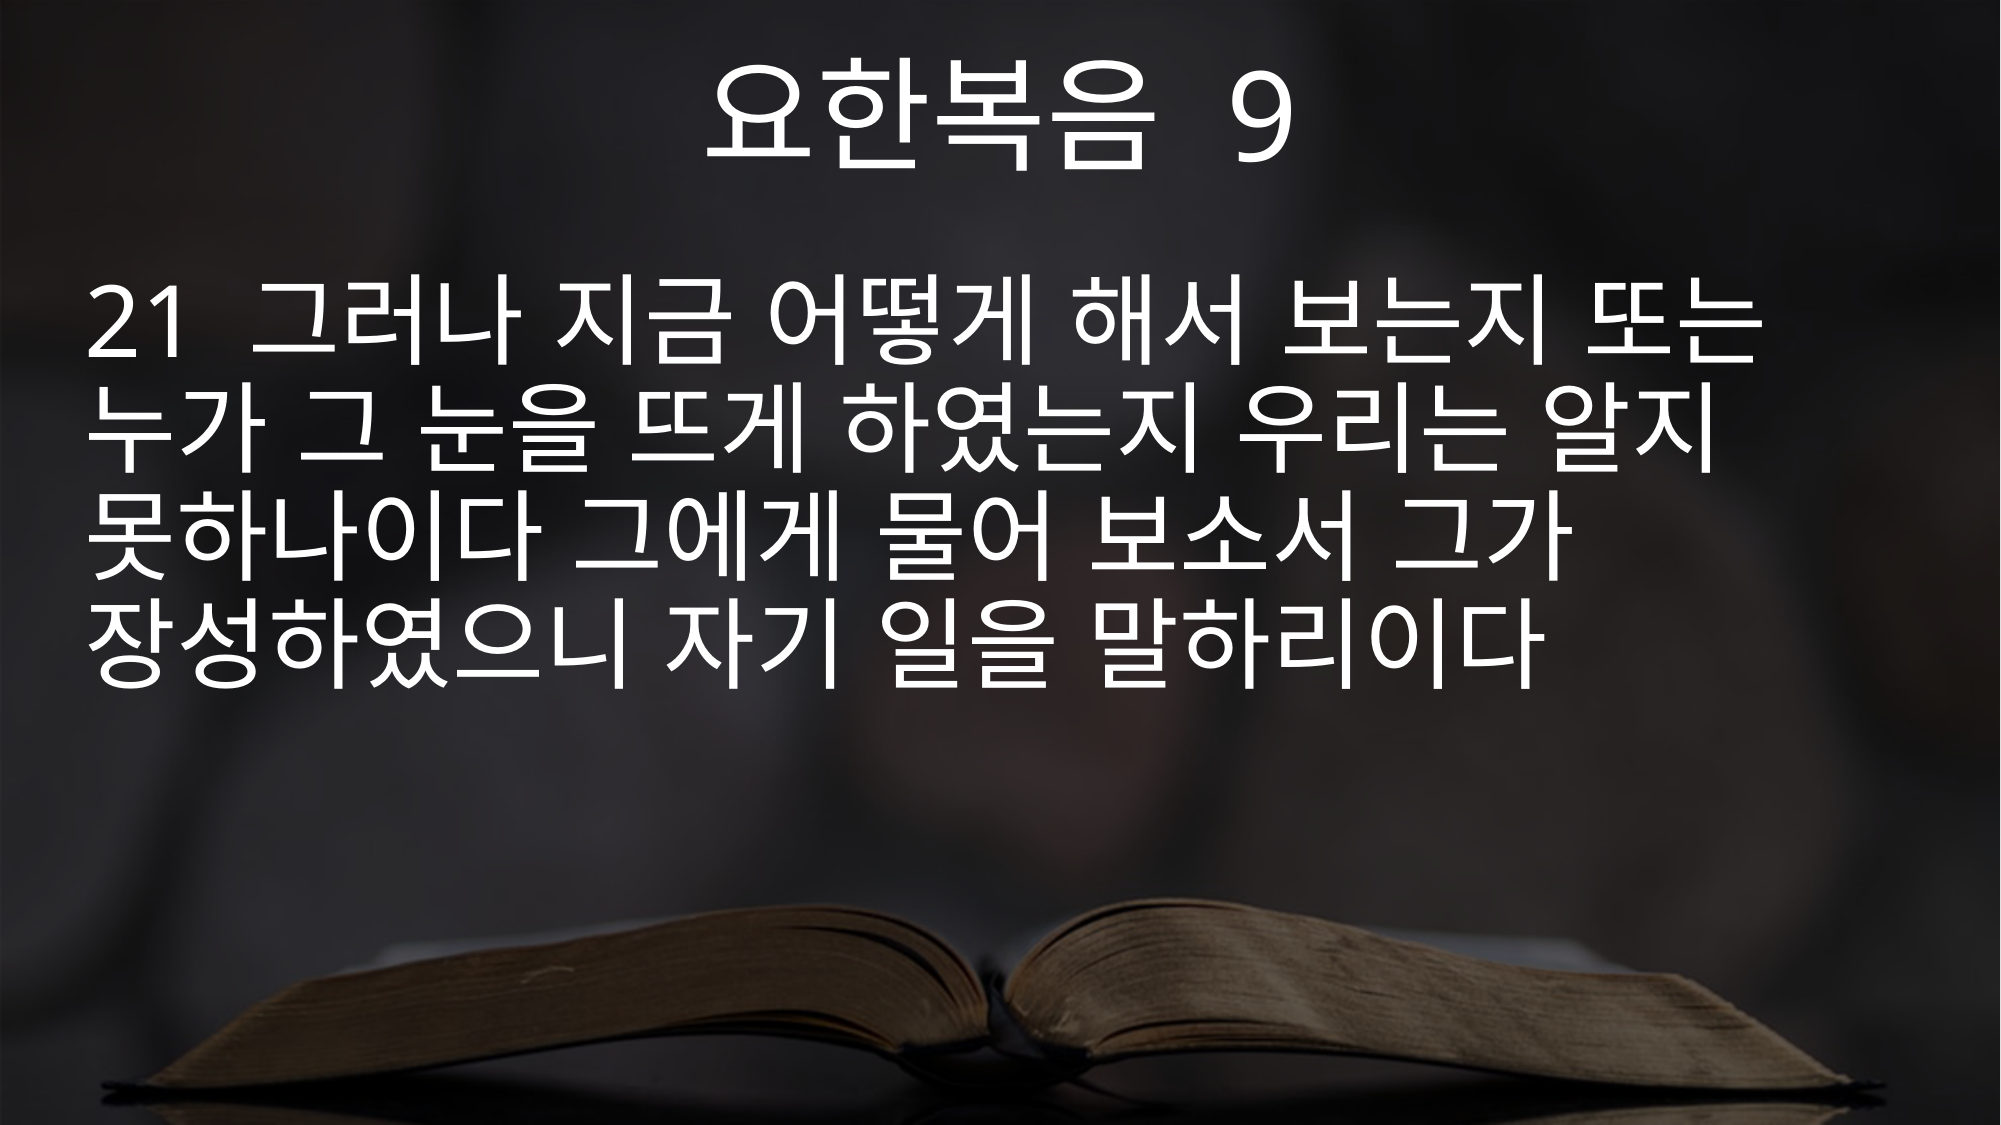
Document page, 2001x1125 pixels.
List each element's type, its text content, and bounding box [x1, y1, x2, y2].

footer 요한복음 9 [0, 32, 2000, 192]
list 21 그러나 지금 어떻게 해서 보는지 또는 누가 그 눈을 뜨게 하였는지 우리는 알지 못하나이다 그에게 물어 보소서 그가 장성하였으니 자기 일을 말하리이다 [69, 263, 1953, 423]
picture [0, 0, 2001, 1125]
